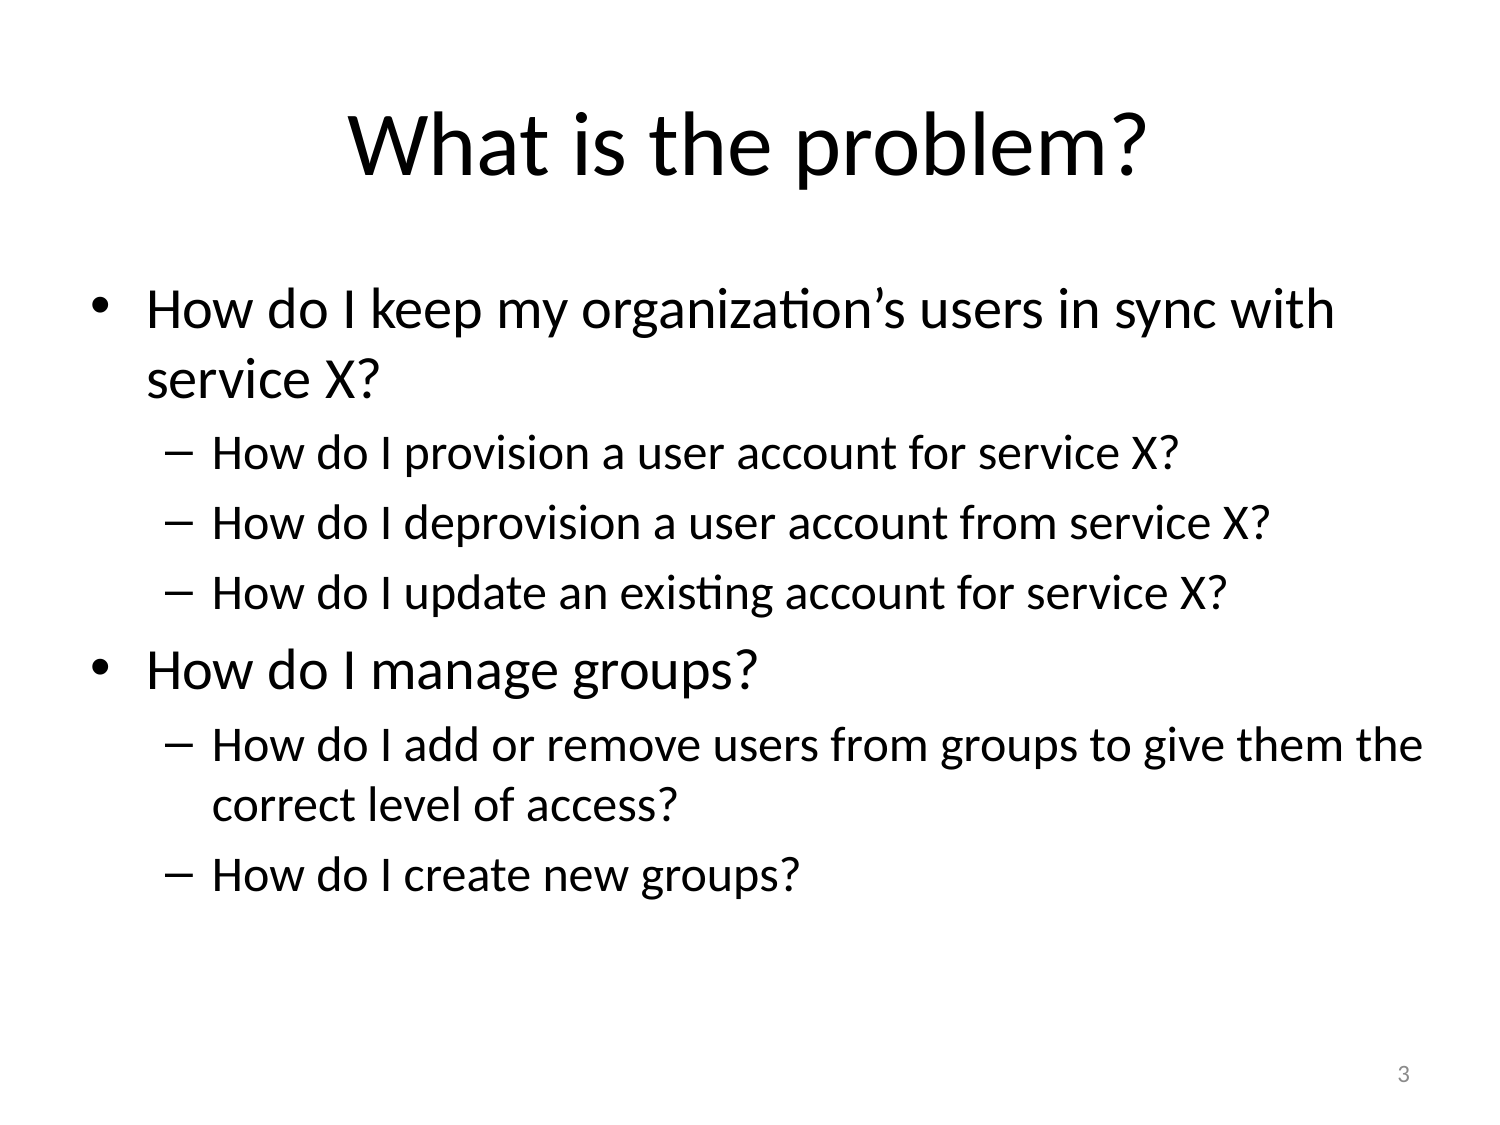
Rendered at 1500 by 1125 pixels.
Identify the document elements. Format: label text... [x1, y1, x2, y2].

list How do I keep my organization’s users in sync with service X? How do I provision a user account for service X? How do I deprovision a user account from service X? How do I update an existing account for service X? How do I manage groups? How do I add or remove users from groups to give them the correct level of access? How do I create new groups? [75, 262, 1469, 1005]
title What is the problem? [75, 45, 1425, 233]
slide_number 3 [1074, 1042, 1425, 1103]
